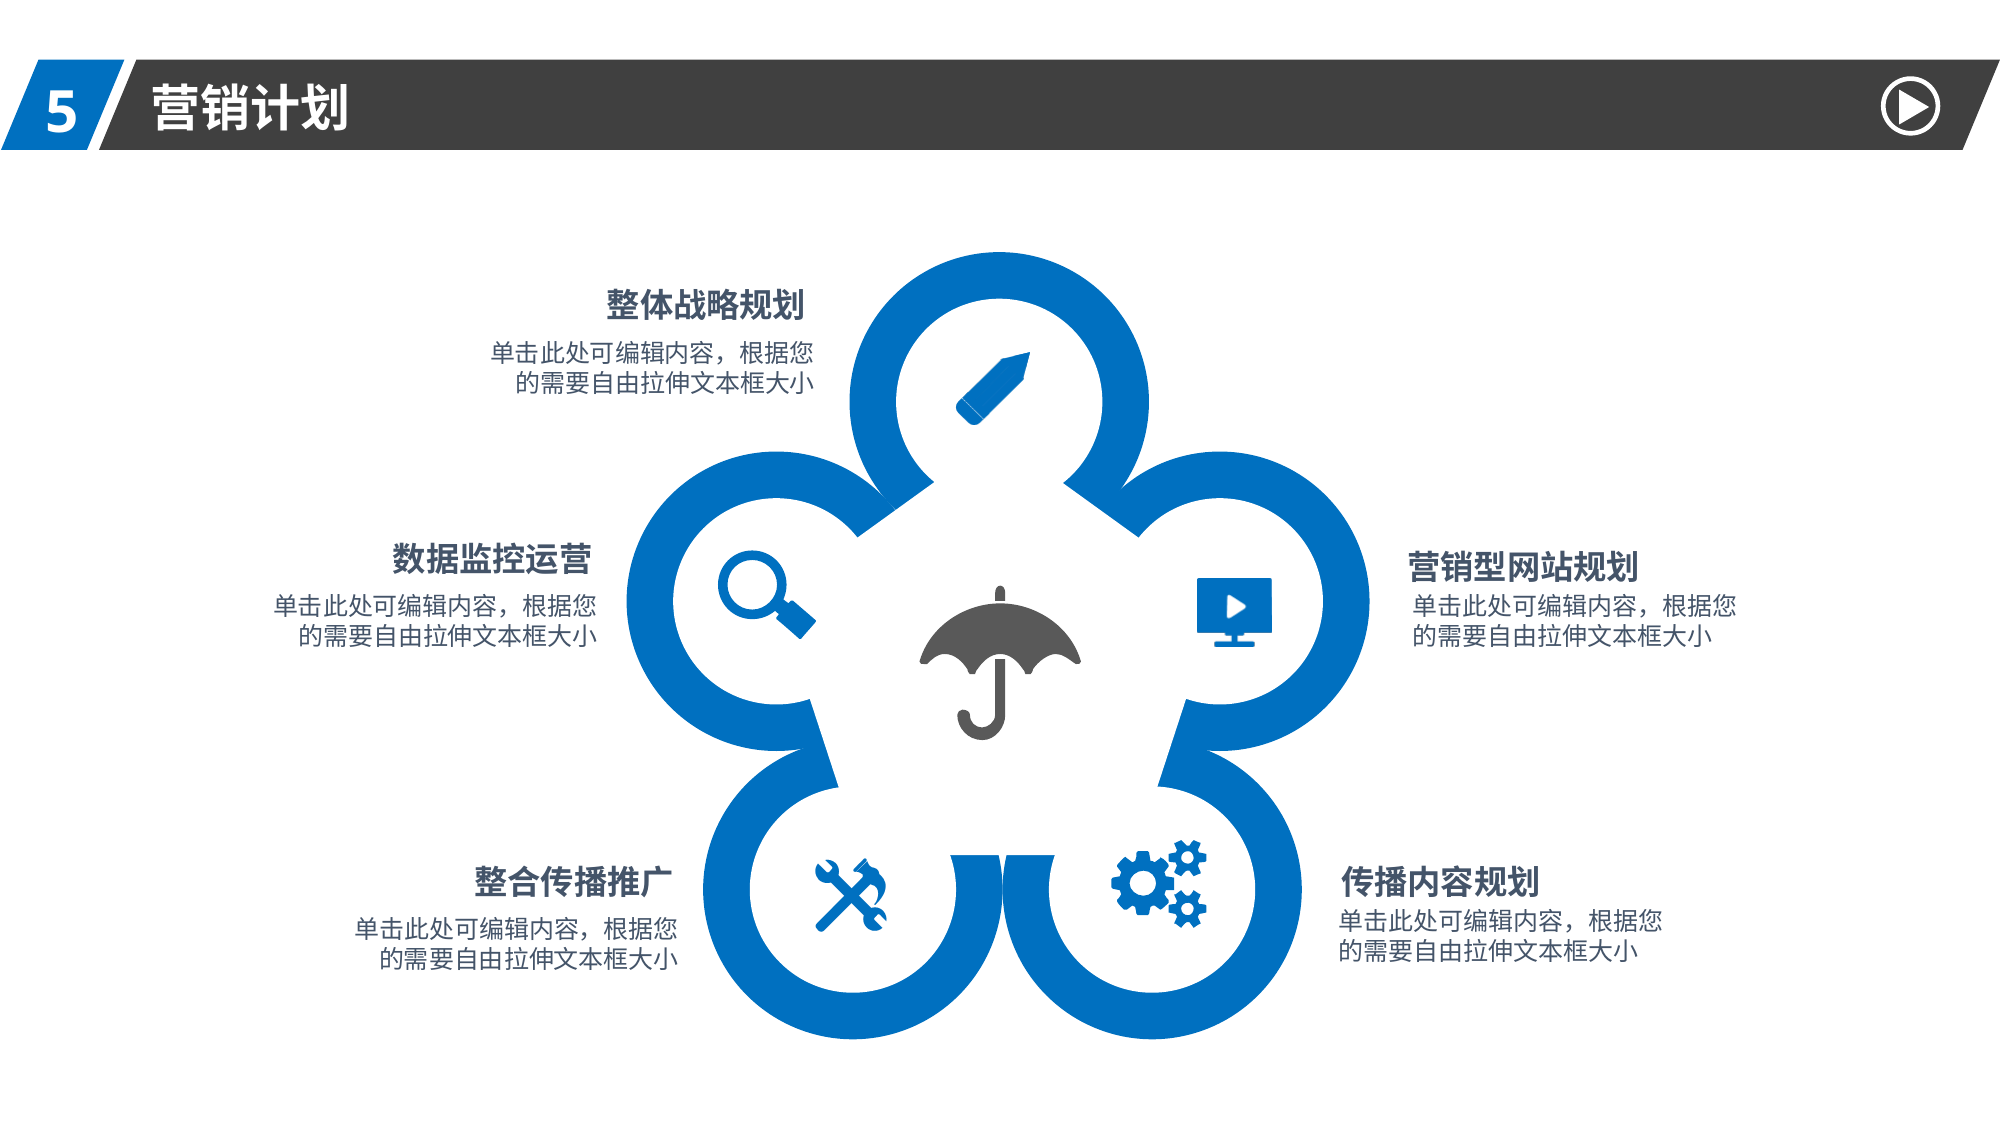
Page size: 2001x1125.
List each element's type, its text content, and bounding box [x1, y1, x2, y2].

text_box [995, 585, 1006, 601]
text_box [957, 659, 1006, 741]
text_box [1101, 451, 1370, 752]
text_box 传播内容规划 [1338, 861, 1544, 902]
text_box 单击此处可编辑内容，根据您的需要自由拉伸文本框大小 [1412, 590, 1751, 651]
text_box 营销计划 [135, 69, 366, 145]
text_box [703, 744, 1003, 1040]
text_box [1111, 840, 1207, 928]
text_box 单击此处可编辑内容，根据您的需要自由拉伸文本框大小 [271, 590, 599, 651]
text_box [1883, 78, 1939, 134]
text_box 单击此处可编辑内容，根据您的需要自由拉伸文本框大小 [1338, 905, 1677, 966]
text_box [717, 550, 816, 639]
text_box [1048, 786, 1256, 993]
text_box [673, 498, 880, 705]
text_box 单击此处可编辑内容，根据您的需要自由拉伸文本框大小 [488, 337, 816, 398]
text_box [919, 603, 1081, 675]
text_box [1002, 741, 1302, 1040]
text_box [849, 252, 1149, 509]
text_box [133, 59, 2000, 150]
text_box 5 [30, 66, 135, 152]
text_box 整体战略规划 [598, 284, 816, 325]
text_box 单击此处可编辑内容，根据您的需要自由拉伸文本框大小 [352, 913, 680, 974]
text_box [626, 451, 895, 752]
text_box [810, 482, 1186, 856]
text_box [749, 786, 957, 993]
picture [955, 351, 1031, 426]
picture [1197, 577, 1272, 647]
text_box 数据监控运营 [376, 538, 609, 579]
text_box [35, 59, 125, 66]
text_box [1, 80, 30, 150]
text_box [1116, 498, 1323, 705]
text_box 整合传播推广 [469, 861, 680, 902]
text_box 营销型网站规划 [1383, 546, 1664, 587]
picture [814, 857, 888, 933]
text_box [896, 298, 1103, 505]
